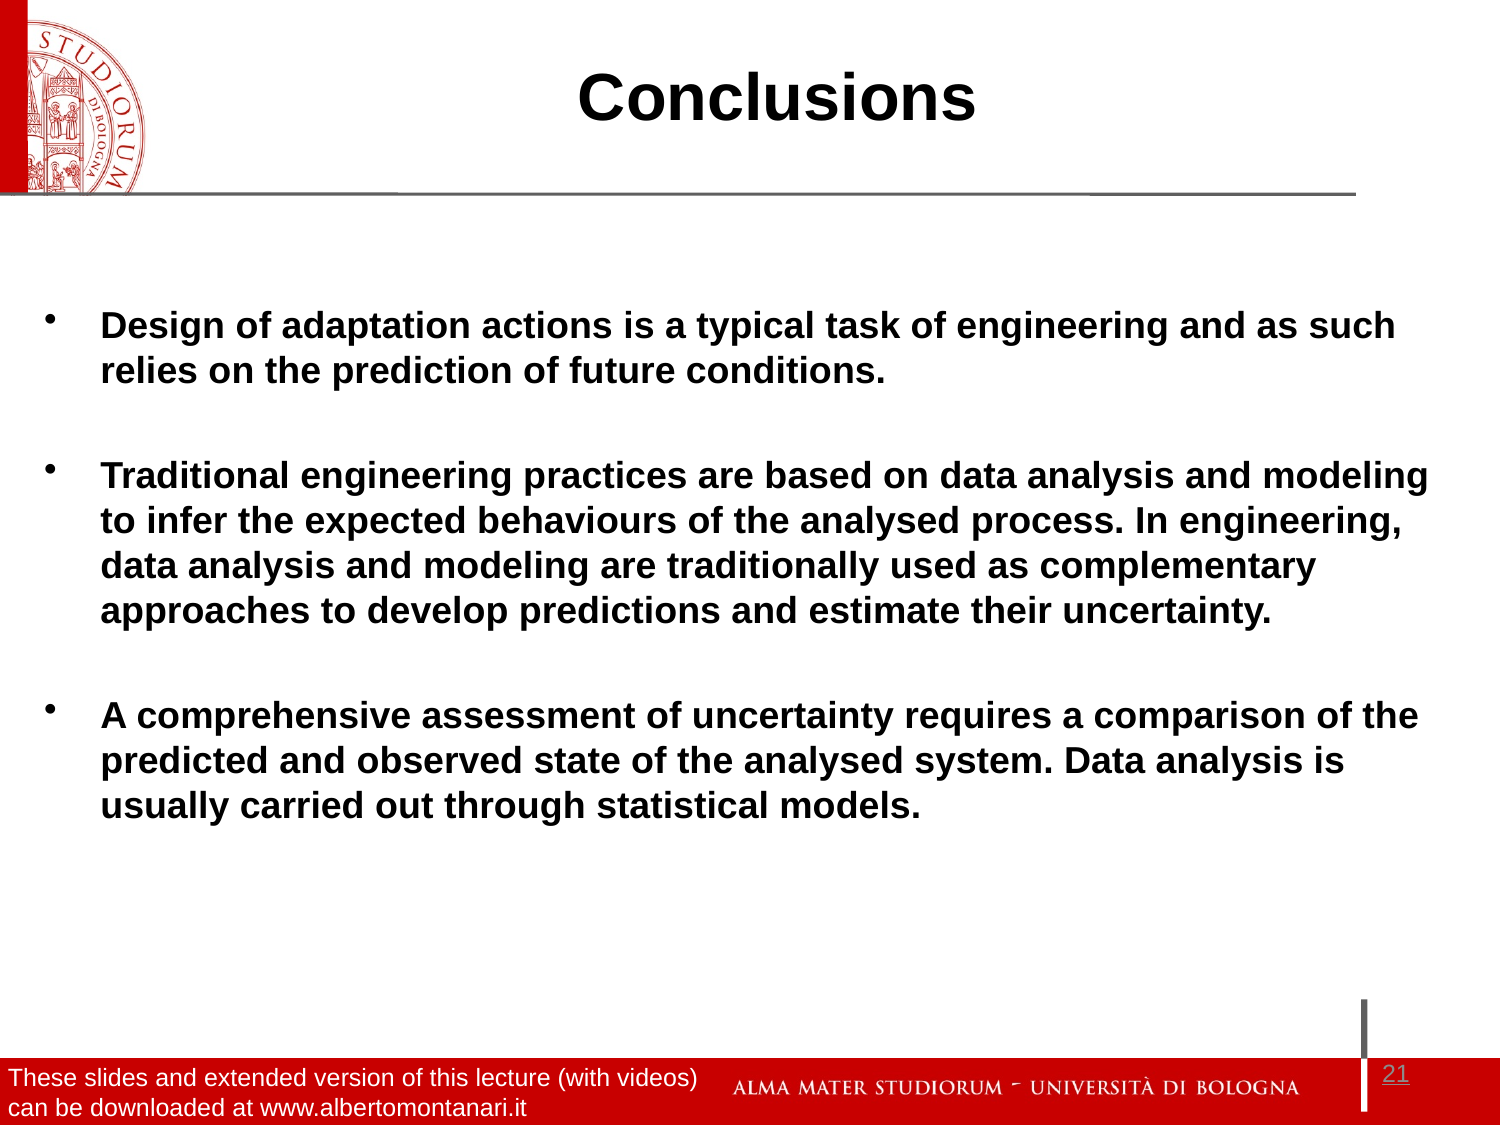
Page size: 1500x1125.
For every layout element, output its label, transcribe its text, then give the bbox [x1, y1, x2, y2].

slide_number 21 [1074, 1042, 1425, 1103]
picture [28, 16, 151, 192]
text_box Conclusions [210, 46, 1345, 142]
picture [0, 1058, 1500, 1125]
list Design of adaptation actions is a typical task of engineering and as such relies on the prediction of future conditions. Traditional engineering practices are based on data analysis and modeling to infer the expected behaviours of the analysed process. In engineering, data analysis and modeling are traditionally used as complementary approaches to develop predictions and estimate their uncertainty. A comprehensive assessment of uncertainty requires a comparison of the predicted and observed state of the analysed system. Data analysis is usually carried out through statistical models. [29, 293, 1447, 947]
